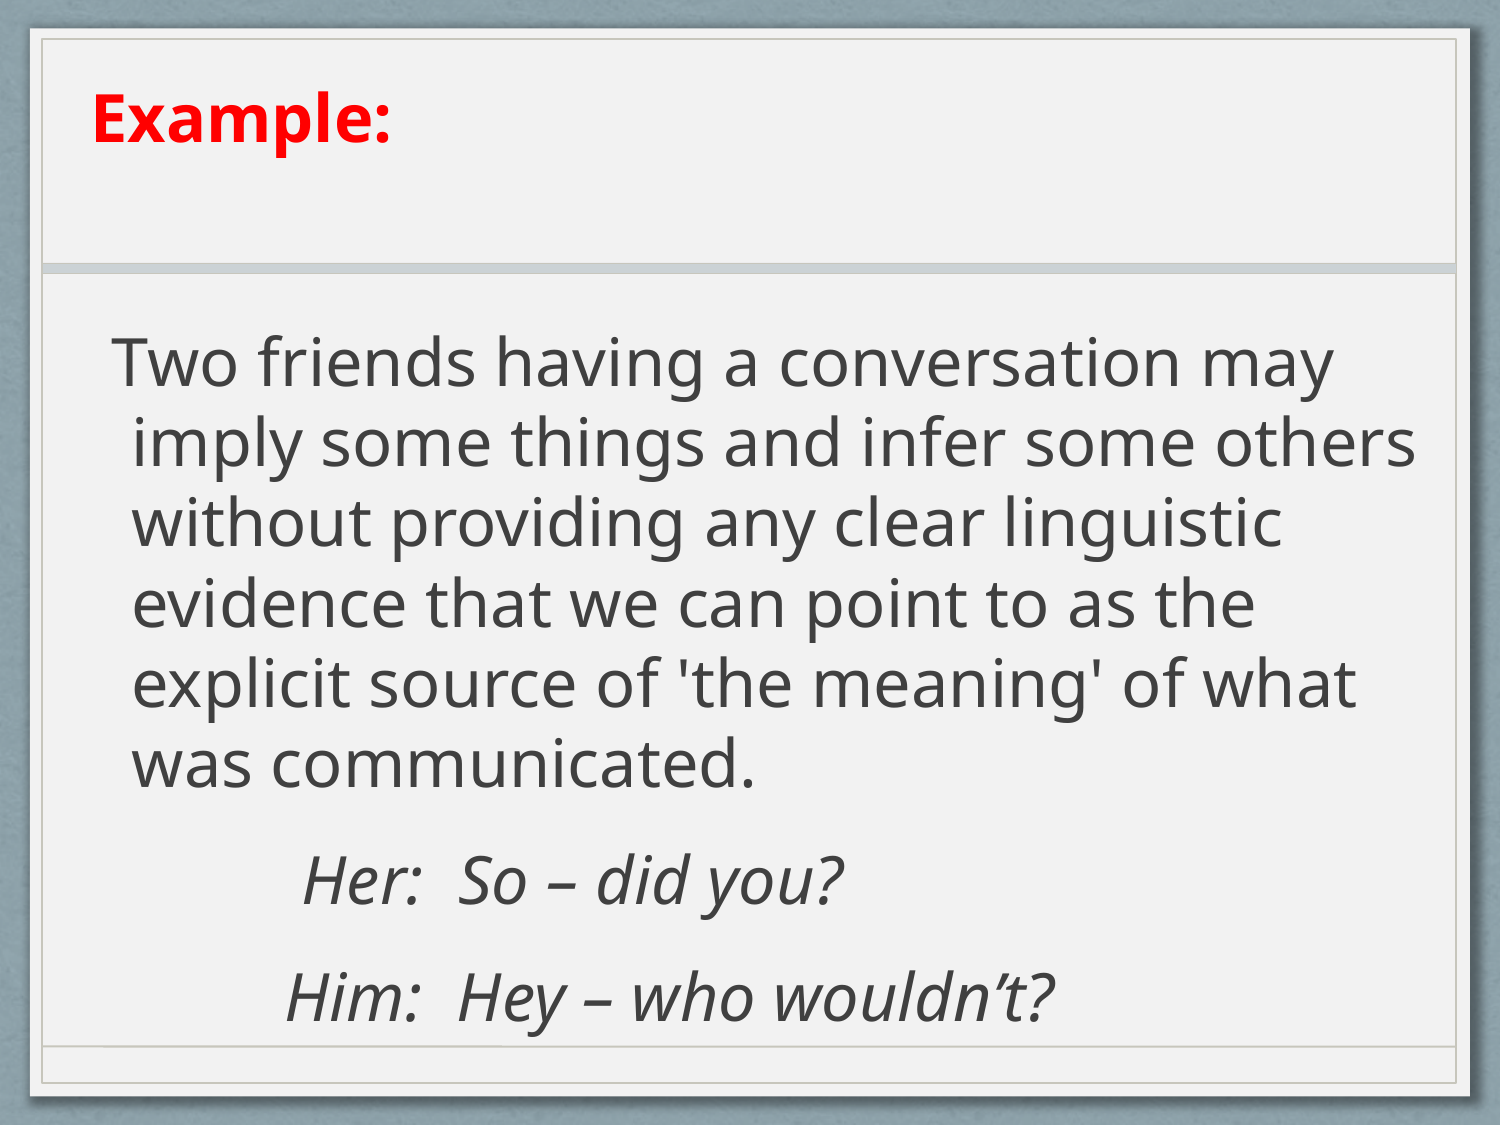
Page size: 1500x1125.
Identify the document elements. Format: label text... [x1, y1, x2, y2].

list Two friends having a conversation may imply some things and infer some others without providing any clear linguistic evidence that we can point to as the explicit source of 'the meaning' of what was communicated. Her: So – did you? Him: Hey – who wouldn’t? [62, 312, 1450, 1050]
title Example: [75, 45, 1300, 188]
